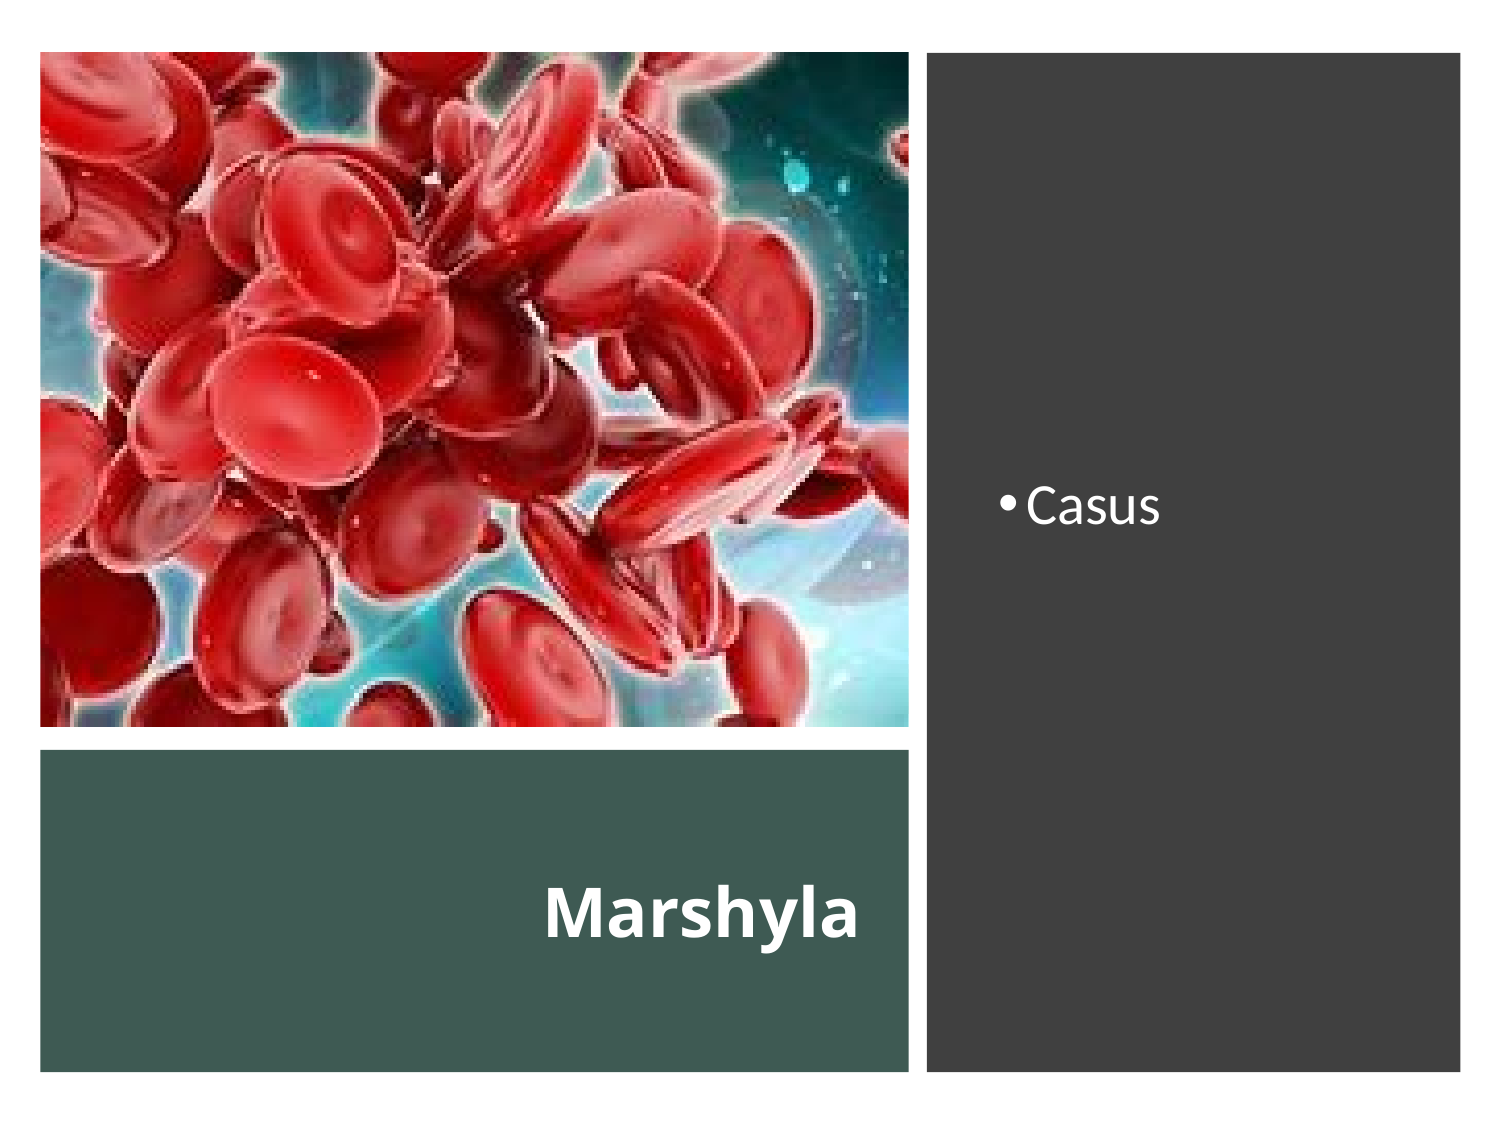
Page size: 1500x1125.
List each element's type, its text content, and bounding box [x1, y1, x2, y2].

list Casus [983, 389, 1405, 622]
text_box [926, 52, 1461, 1073]
picture [40, 52, 909, 727]
text_box [39, 749, 910, 1073]
title Marshyla [64, 782, 876, 1049]
